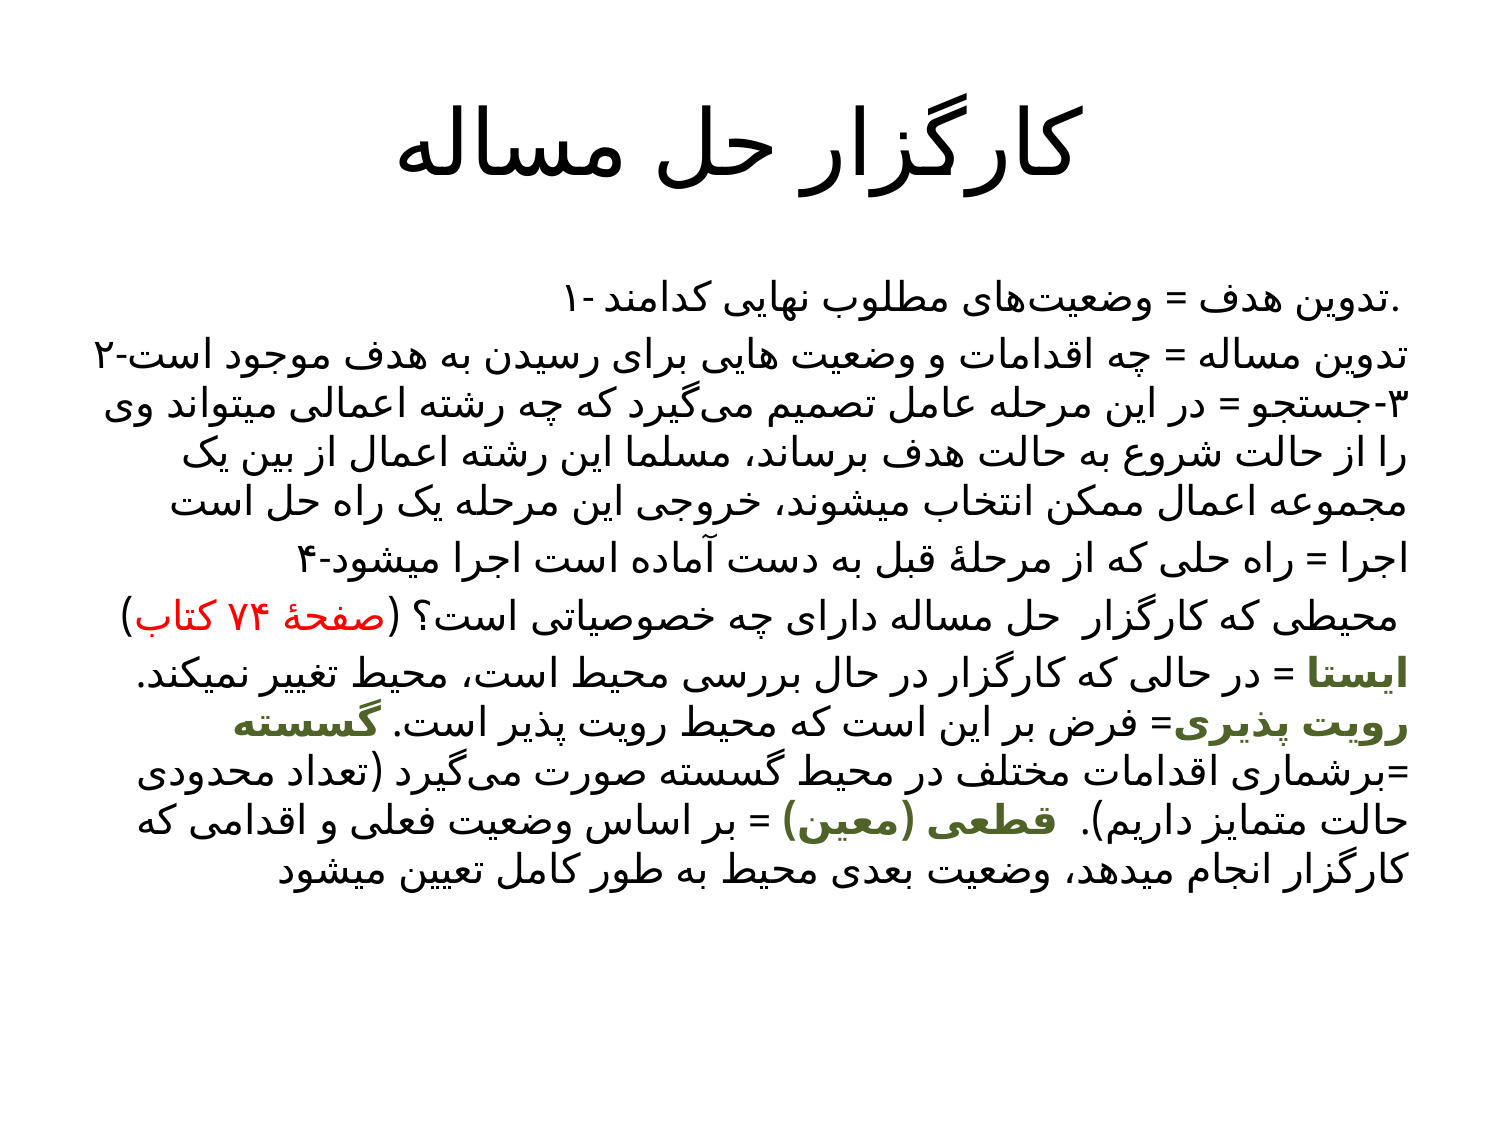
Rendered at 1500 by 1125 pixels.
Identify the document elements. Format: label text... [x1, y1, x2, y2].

list ۱- تدوین هدف = وضعیت‌های مطلوب نهایی کدامند. ۲-تدوین مساله = چه اقدامات و وضعیت هایی برای رسیدن به هدف موجود است ۳-جستجو = در این مرحله عامل تصمیم می‌گیرد که چه رشته اعمالی میتواند وی را از حالت شروع به حالت هدف برساند، مسلما این رشته اعمال از بین یک مجموعه اعمال ممکن انتخاب میشوند، خروجی این مرحله یک راه حل است ۴-اجرا = راه حلی‌ که از مرحلهٔ قبل به دست آماده است اجرا میشود محیطی‌ که کارگزار حل مساله دارای چه خصوصیاتی است؟ (صفحهٔ ۷۴ کتاب) ایستا = در حالی‌ که کارگزار در حال بررسی محیط است، محیط تغییر نمیکند. رویت پذیری= فرض بر این است که محیط رویت پذیر است. گسسته =برشماری اقدامات مختلف در محیط گسسته صورت می‌گیرد (تعداد محدودی حالت متمایز داریم). قطعی (معین) = بر اساس وضعیت فعلی‌ و اقدامی که کارگزار انجام میدهد، وضعیت بعدی محیط به طور کامل تعیین میشود [75, 262, 1425, 1005]
title کارگزار حل مساله [75, 45, 1425, 233]
